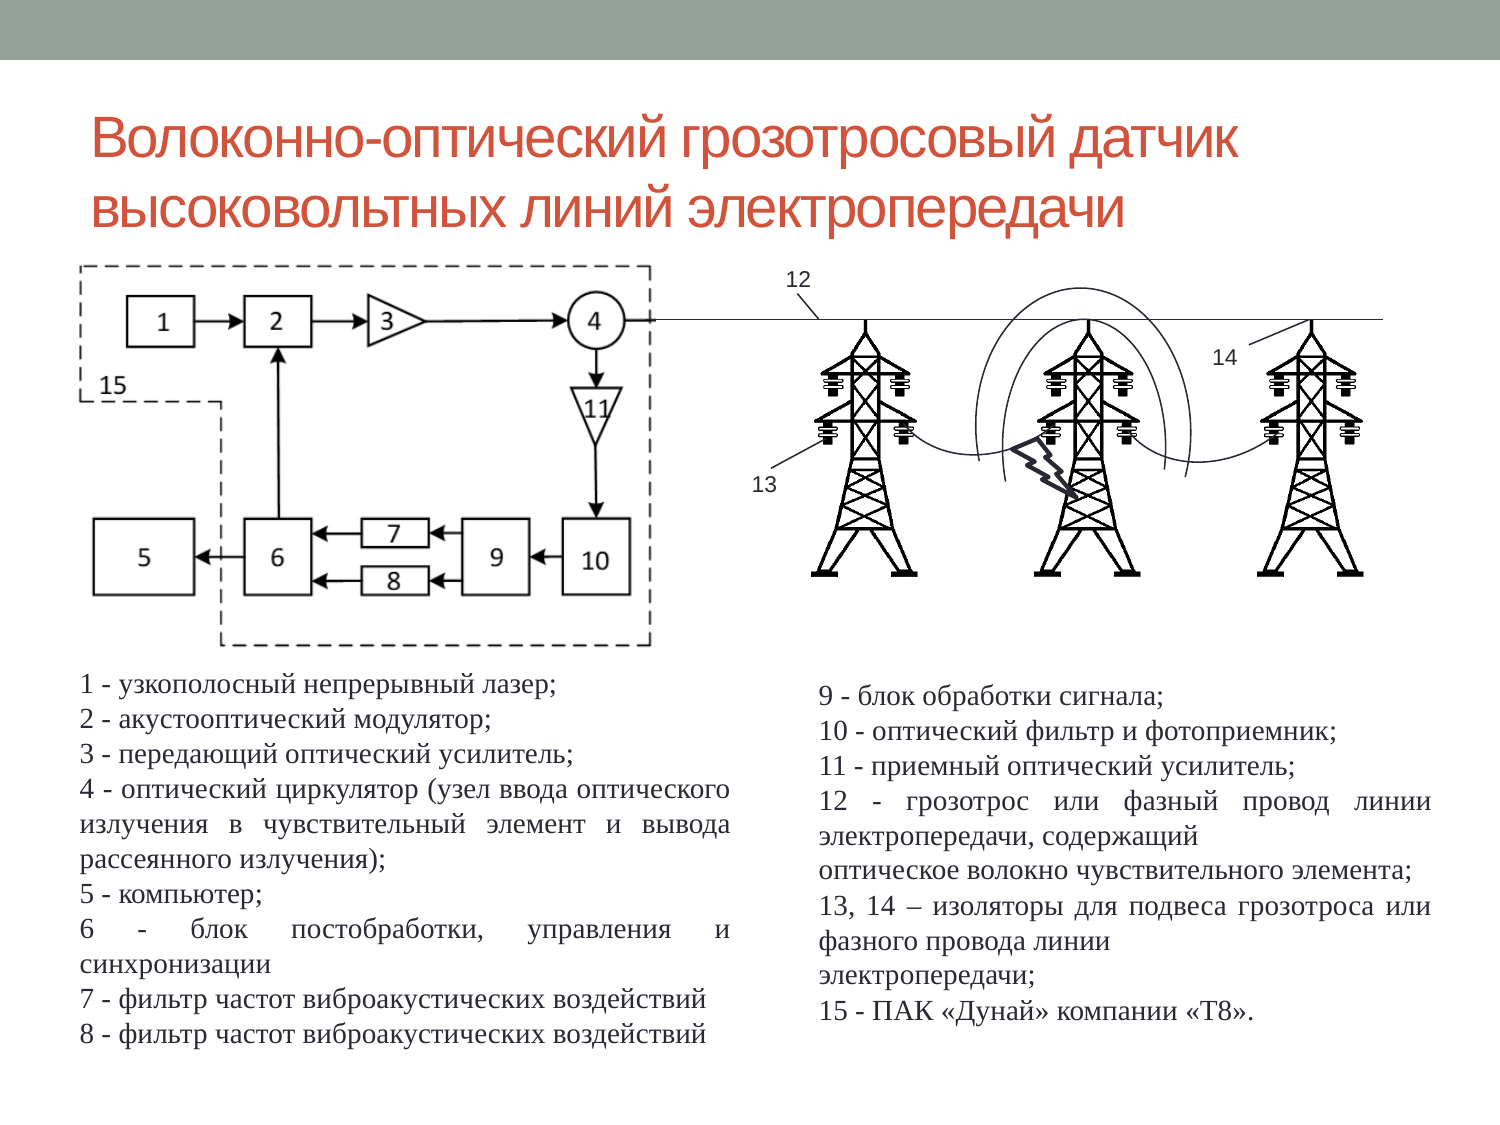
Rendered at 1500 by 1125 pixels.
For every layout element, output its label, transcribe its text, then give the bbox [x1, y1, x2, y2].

title Волоконно-оптический грозотросовый датчик высоковольтных линий электропередачи [75, 87, 1425, 137]
text_box 1 - узкополосный непрерывный лазер; 2 - акустооптический модулятор; 3 - передающий оптический усилитель; 4 - оптический циркулятор (узел ввода оптического излучения в чувствительный элемент и вывода рассеянного излучения); 5 - компьютер; 6 - блок постобработки, управления и синхронизации 7 - фильтр частот виброакустических воздействий 8 - фильтр частот виброакустических воздействий [64, 687, 746, 1057]
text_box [64, 249, 1429, 680]
list [0, 137, 1497, 1053]
text_box 9 - блок обработки сигнала; 10 - оптический фильтр и фотоприемник; 11 - приемный оптический усилитель; 12 - грозотрос или фазный провод линии электропередачи, содержащий оптическое волокно чувствительного элемента; 13, 14 – изоляторы для подвеса грозотроса или фазного провода линии электропередачи; 15 - ПАК «Дунай» компании «Т8». [803, 668, 1447, 1034]
